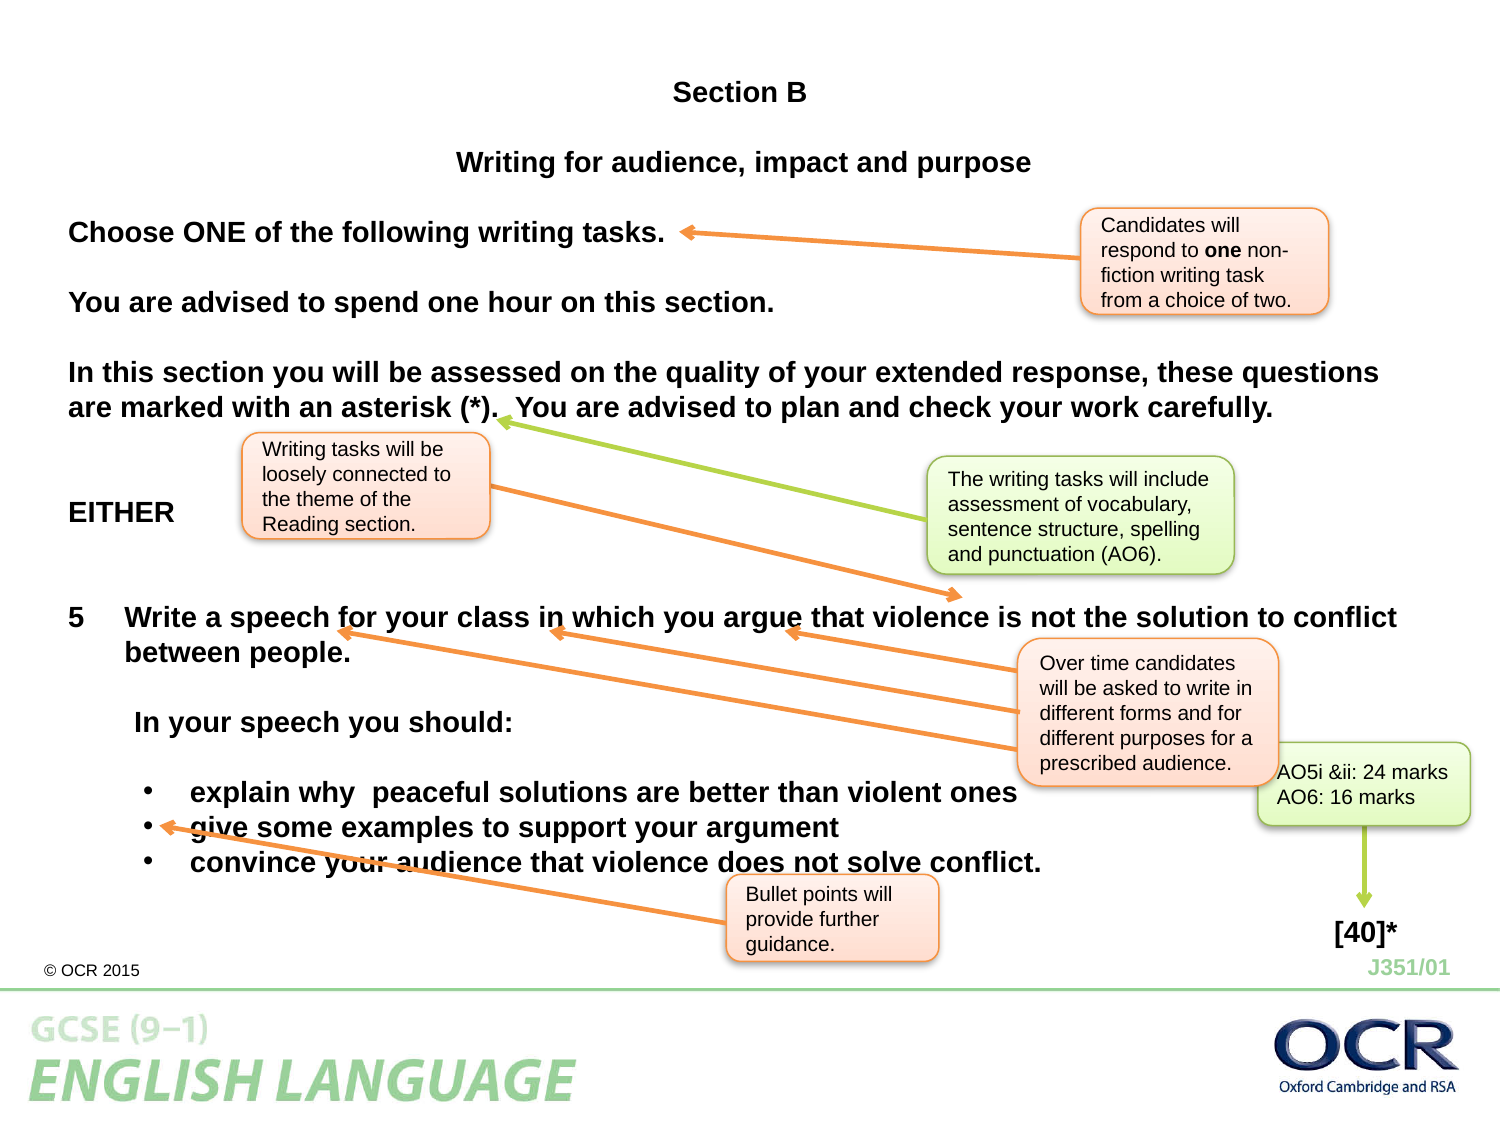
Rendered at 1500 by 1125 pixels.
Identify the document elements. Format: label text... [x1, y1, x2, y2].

text_box The writing tasks will include assessment of vocabulary, sentence structure, spelling and punctuation (AO6). [932, 455, 1236, 576]
text_box Writing tasks will be loosely connected to the theme of the Reading section. [241, 431, 490, 540]
picture [0, 988, 1500, 1125]
text_box Over time candidates will be asked to write in different forms and for different purposes for a prescribed audience. [1016, 637, 1280, 787]
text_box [159, 825, 727, 924]
text_box Bullet points will provide further guidance. [725, 873, 940, 963]
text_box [489, 485, 963, 598]
text_box Section B Writing for audience, impact and purpose Choose ONE of the following writing tasks. You are advised to spend one hour on this section. In this section you will be assessed on the quality of your extended response, these questions are marked with an asterisk (*). You are advised to plan and check your work carefully. EITHER Write a speech for your class in which you argue that violence is not the solution to conflict between people. In your speech you should: explain why peaceful solutions are better than violent ones give some examples to support your argument convince your audience that violence does not solve conflict. [40]* [53, 66, 1436, 956]
text_box Candidates will respond to one non-fiction writing task from a choice of two. [1079, 207, 1330, 316]
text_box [678, 231, 1081, 259]
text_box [495, 419, 928, 521]
text_box AO5i &ii: 24 marks AO6: 16 marks [1257, 741, 1472, 827]
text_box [336, 630, 1018, 750]
